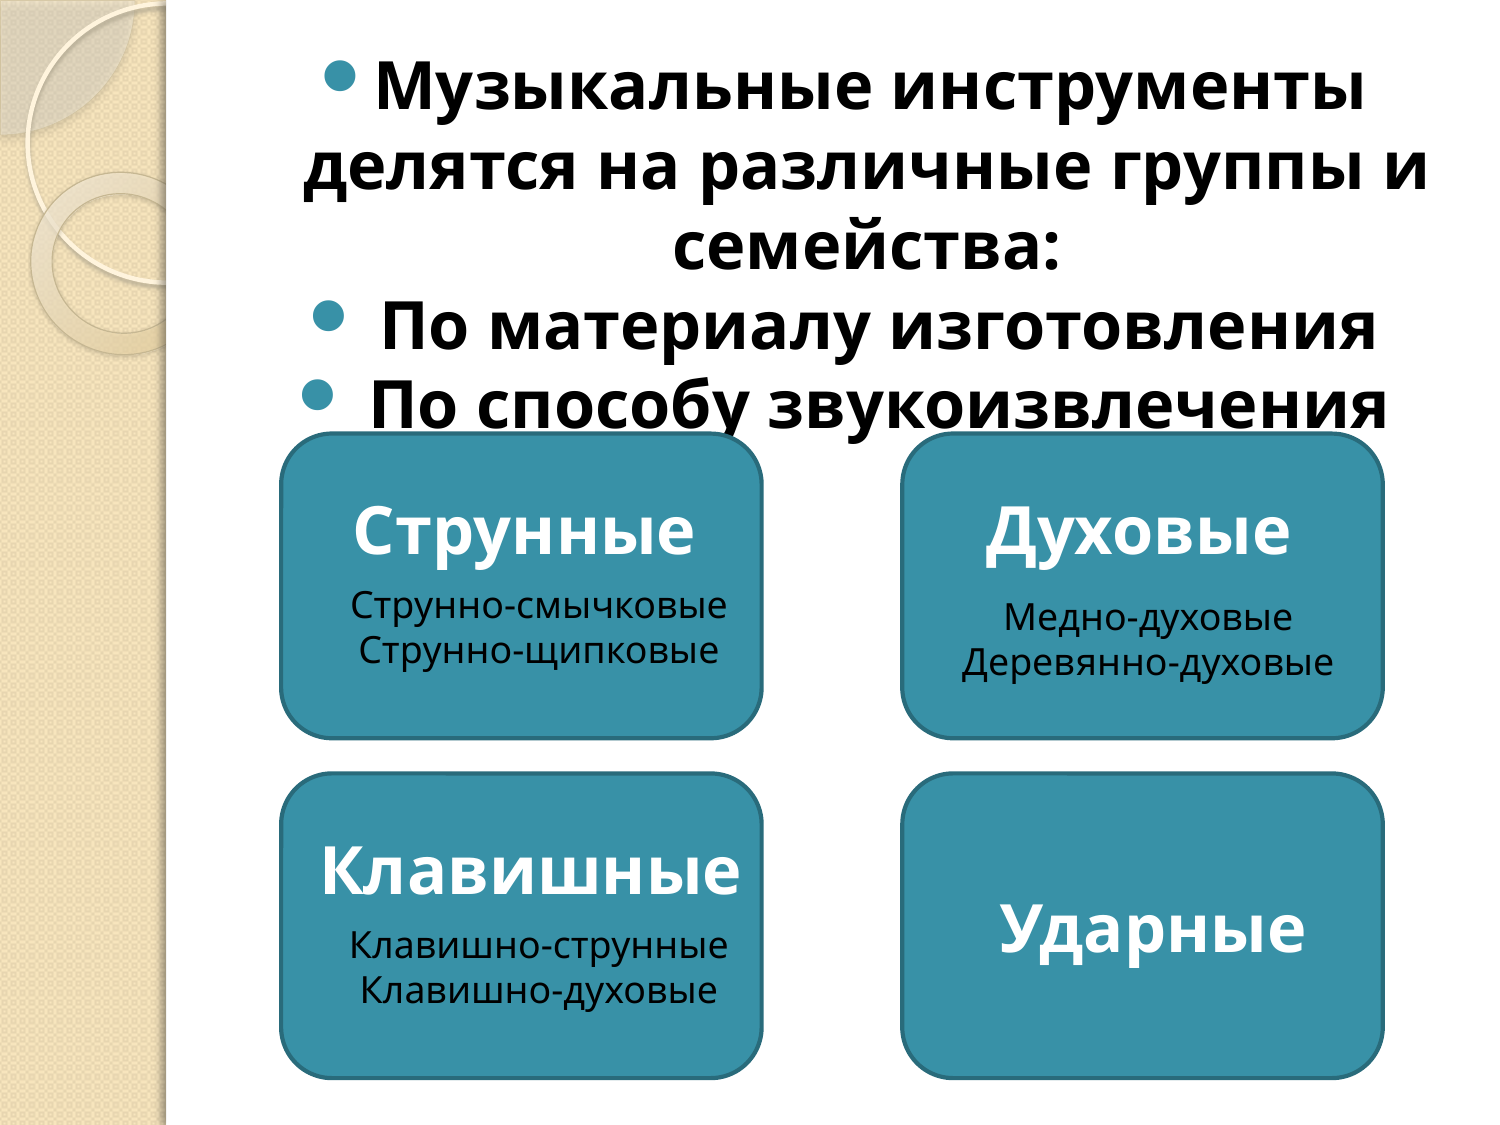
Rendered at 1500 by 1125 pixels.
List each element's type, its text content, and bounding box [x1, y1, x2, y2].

list Музыкальные инструменты делятся на различные группы и семейства: По материалу изготовления По способу звукоизвлечения [222, 35, 1453, 1067]
text_box [900, 771, 1385, 1081]
text_box Струнно-смычковые Струнно-щипковые [328, 574, 750, 679]
text_box Духовые [971, 480, 1307, 576]
text_box Медно-духовые Деревянно-духовые [937, 585, 1360, 691]
text_box Клавишно-струнные Клавишно-духовые [328, 913, 750, 1019]
text_box Клавишные [304, 820, 758, 915]
text_box [900, 431, 1385, 741]
text_box Струнные [337, 480, 712, 574]
text_box [279, 771, 764, 1081]
text_box [279, 431, 764, 741]
text_box Ударные [984, 878, 1322, 974]
